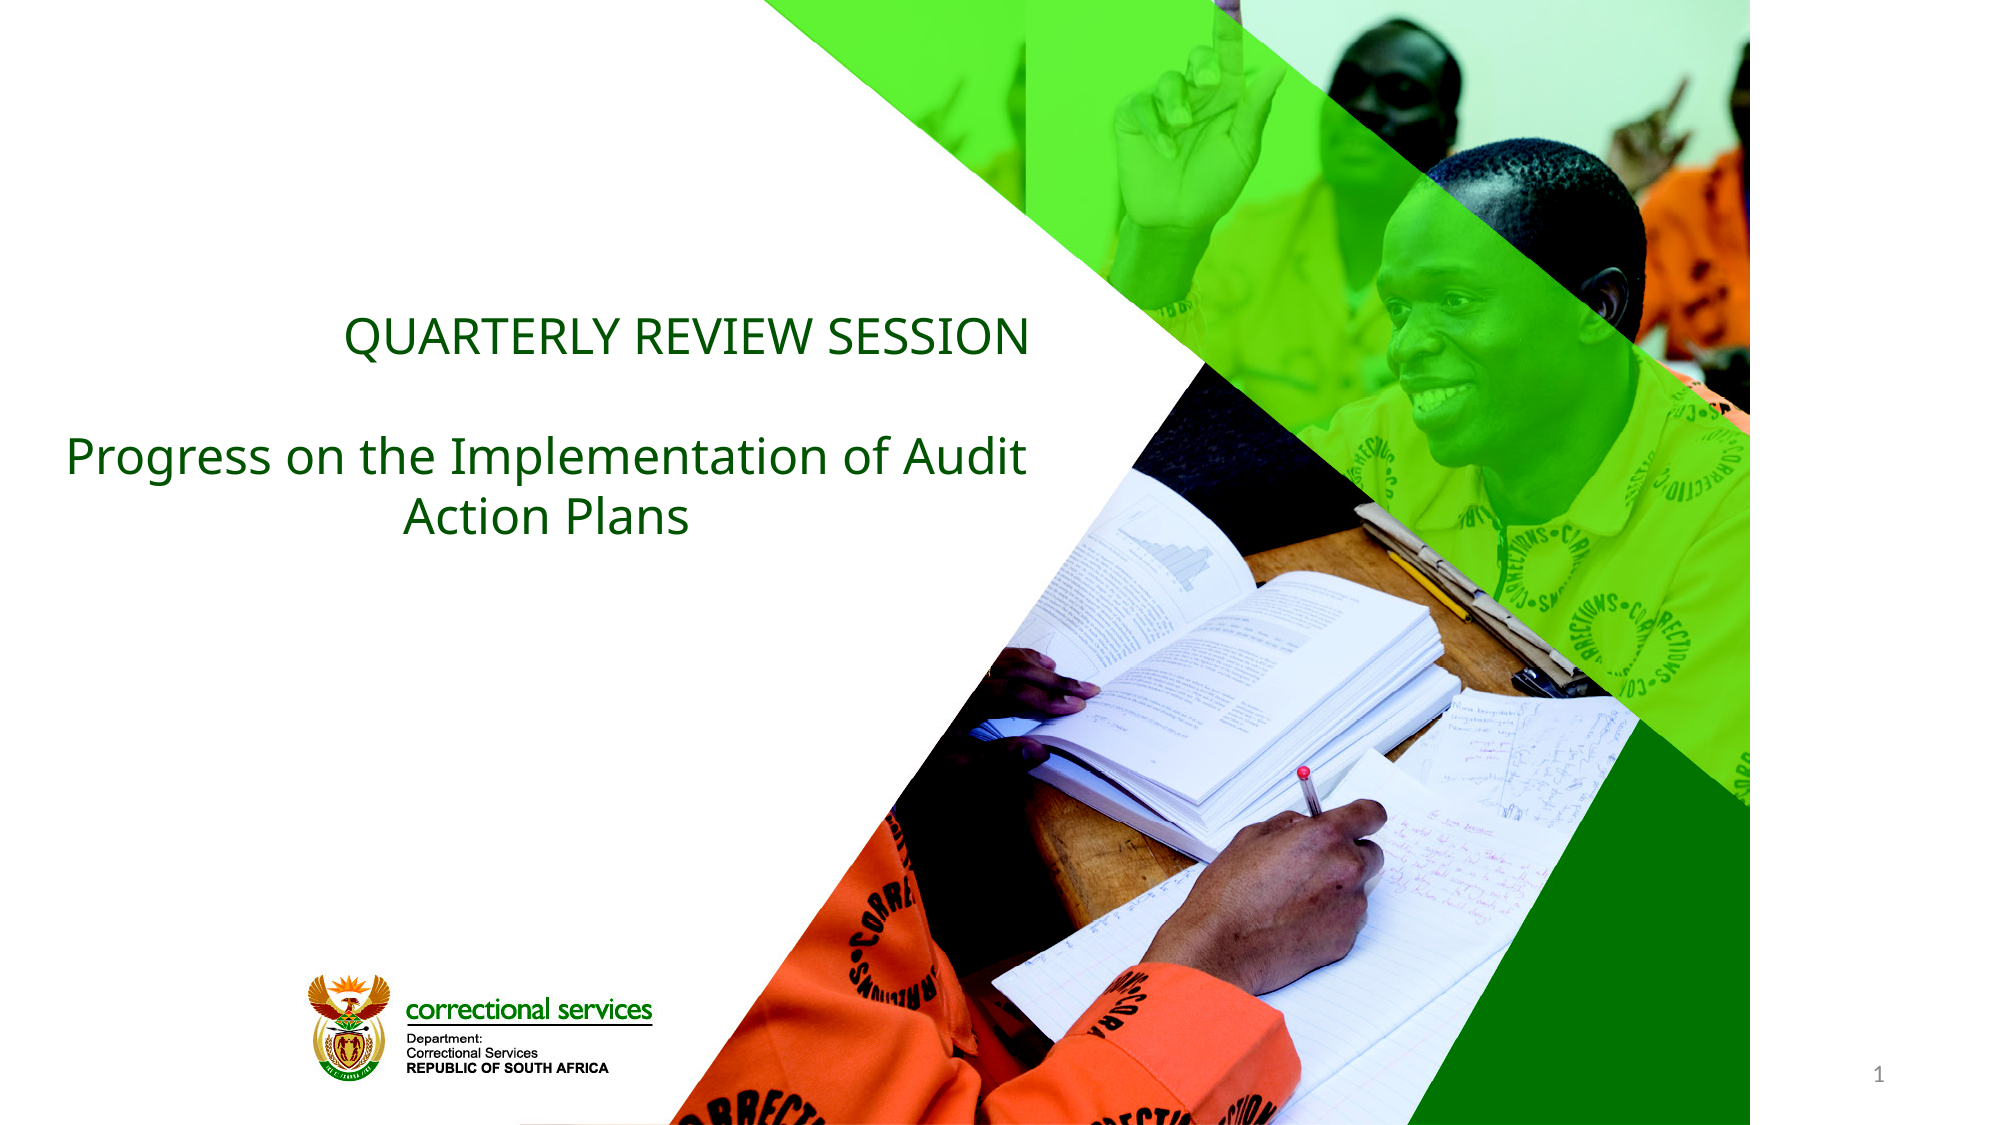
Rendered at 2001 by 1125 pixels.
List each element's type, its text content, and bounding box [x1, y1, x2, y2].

picture [249, 0, 1751, 1125]
slide_number 1 [1753, 1042, 1900, 1103]
text_box QUARTERLY REVIEW SESSION Progress on the Implementation of Audit Action Plans [28, 162, 244, 853]
